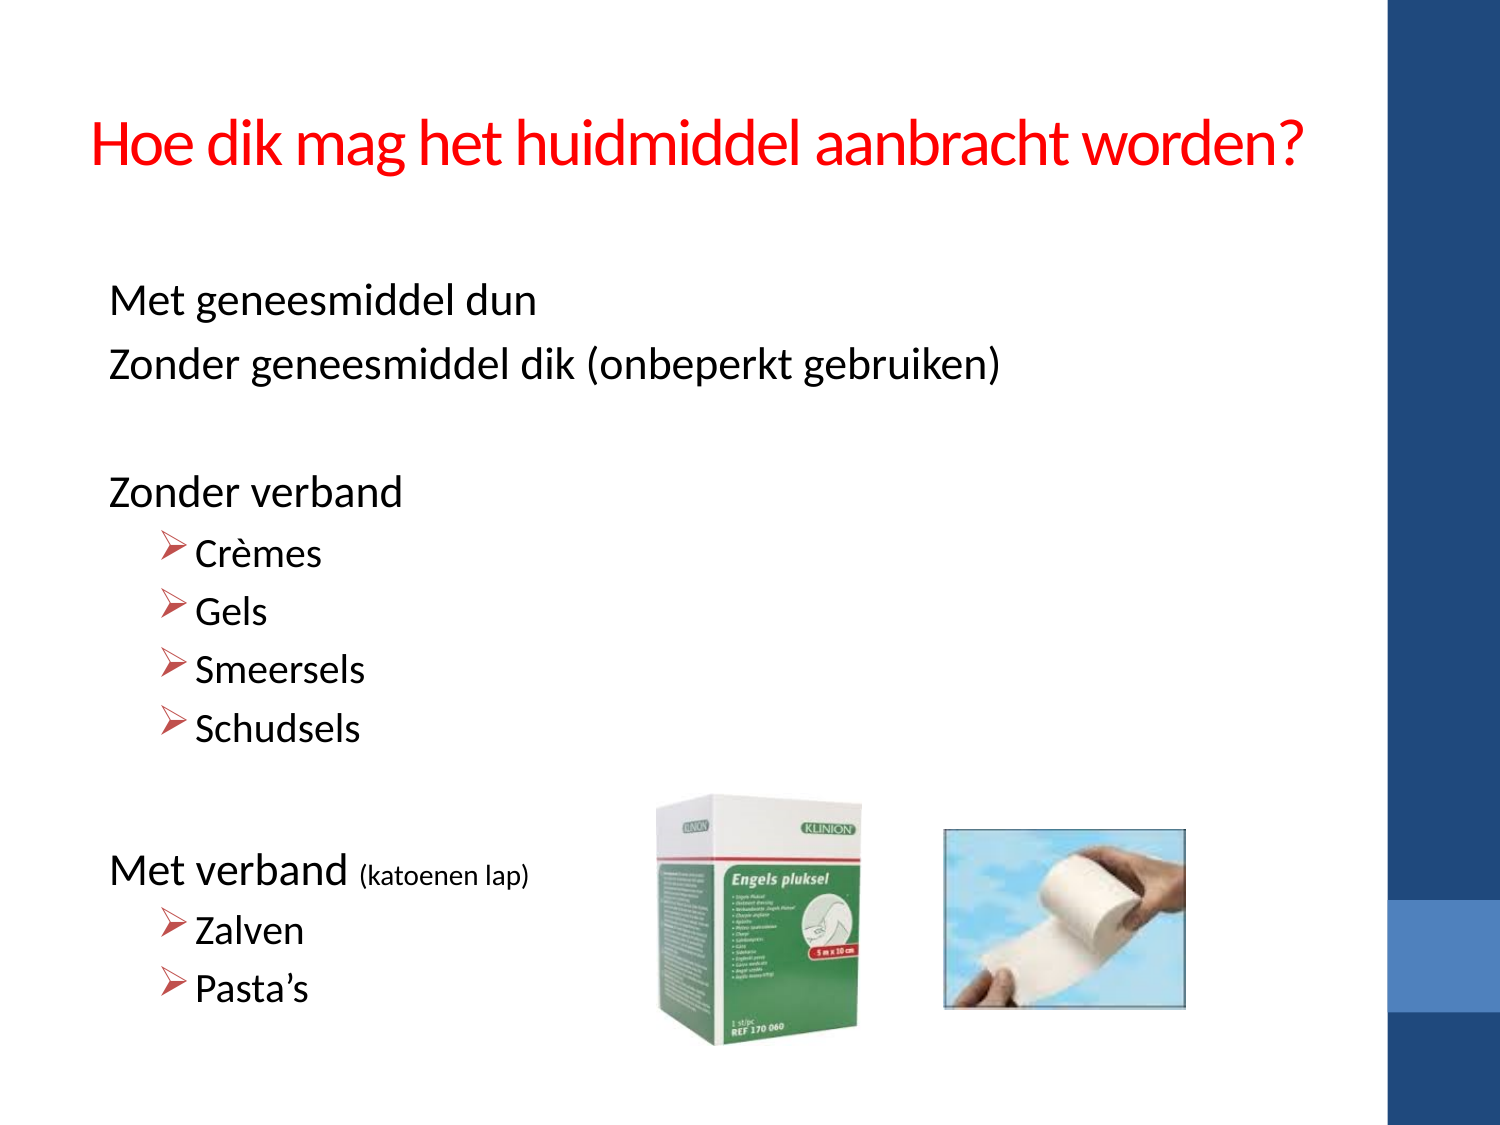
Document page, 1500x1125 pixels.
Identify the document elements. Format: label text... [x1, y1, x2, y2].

picture [943, 829, 1186, 1010]
title Hoe dik mag het huidmiddel aanbracht worden? [75, 45, 1325, 233]
picture [656, 792, 862, 1047]
list Met geneesmiddel dun Zonder geneesmiddel dik (onbeperkt gebruiken) Zonder verband Crèmes Gels Smeersels Schudsels Met verband (katoenen lap) Zalven Pasta’s [75, 262, 1325, 1050]
